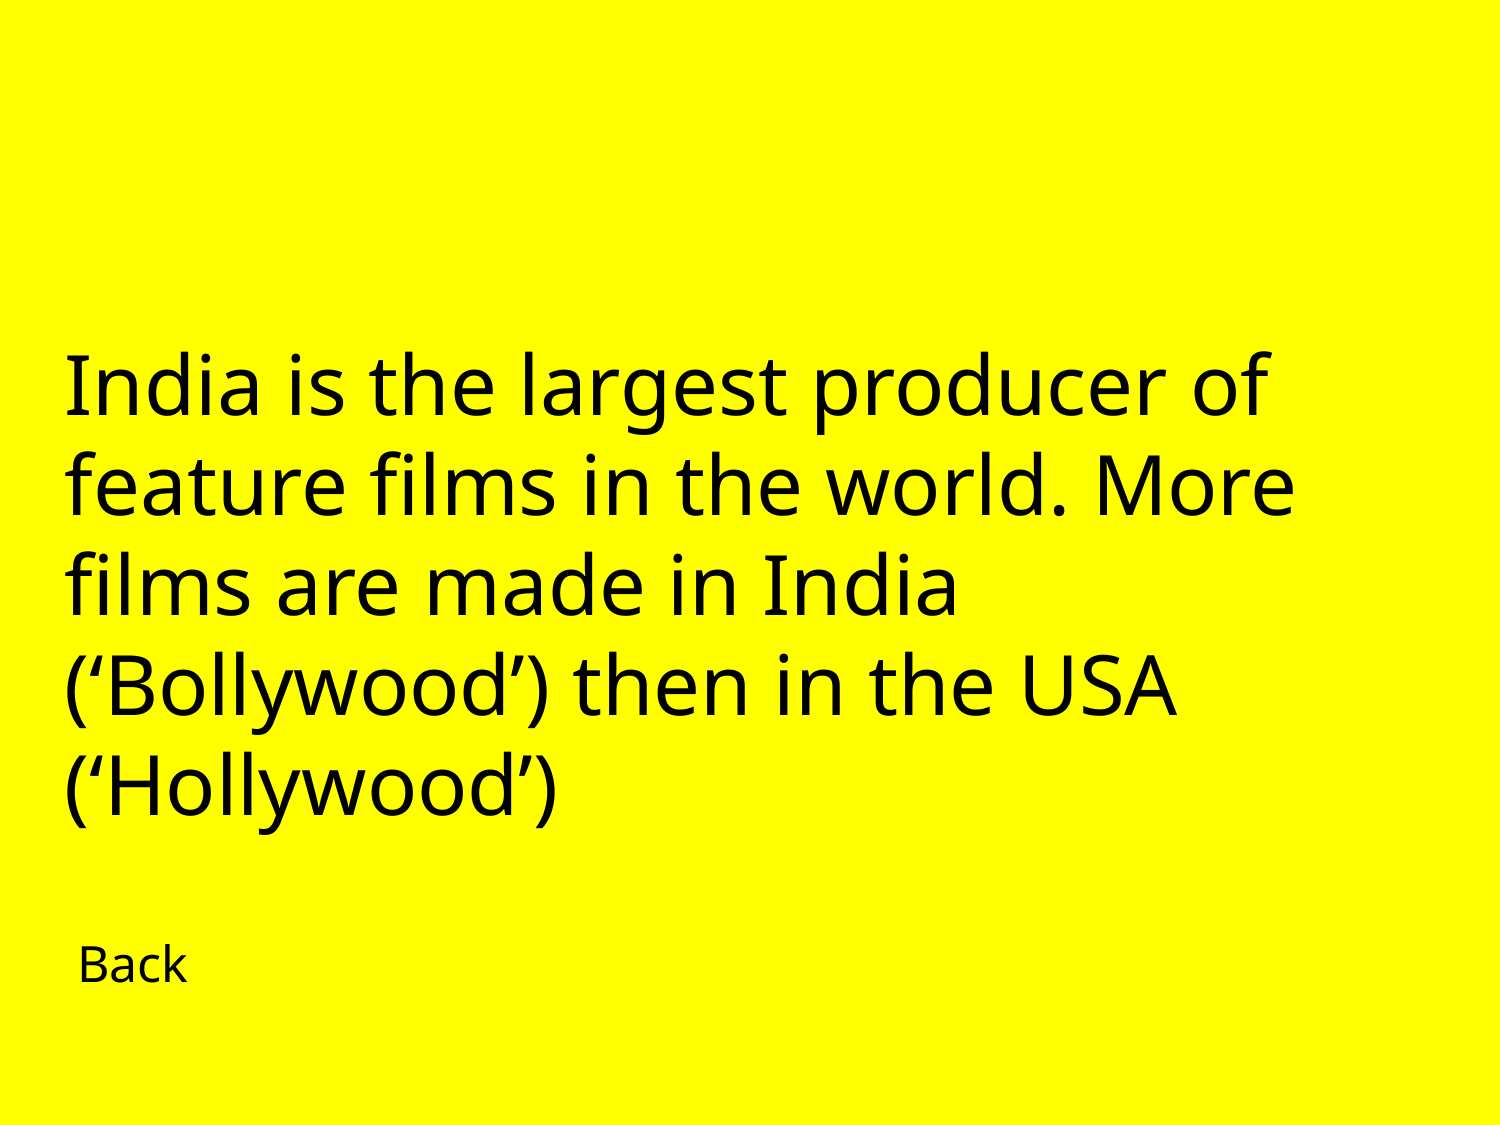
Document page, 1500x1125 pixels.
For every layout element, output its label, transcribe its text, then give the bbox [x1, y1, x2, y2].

text_box Back [62, 924, 300, 1000]
text_box India is the largest producer of feature films in the world. More films are made in India (‘Bollywood’) then in the USA (‘Hollywood’) [50, 324, 1450, 840]
